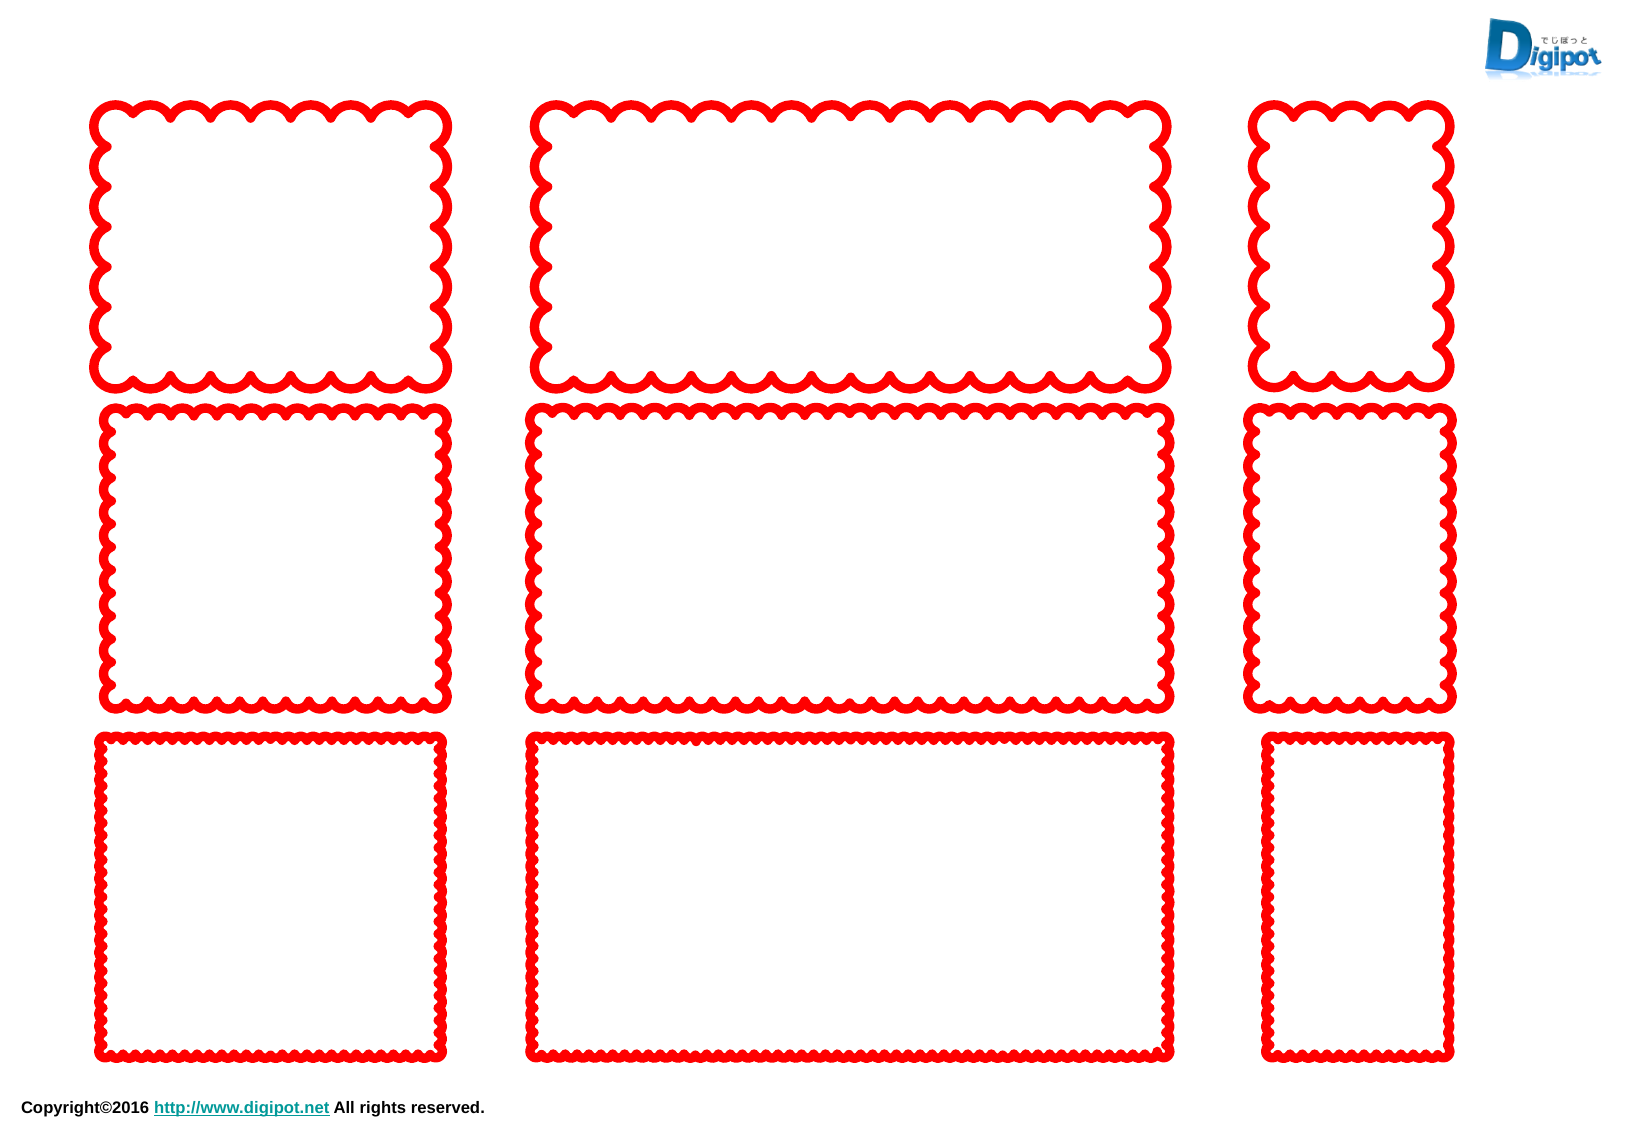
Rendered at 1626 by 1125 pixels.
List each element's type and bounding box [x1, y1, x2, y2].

text_box [534, 104, 1167, 389]
text_box [529, 736, 1170, 1059]
text_box [1247, 407, 1453, 710]
text_box [103, 408, 448, 710]
text_box [93, 104, 448, 389]
text_box [529, 407, 1170, 710]
text_box [98, 736, 443, 1059]
picture [1485, 18, 1602, 82]
text_box [1265, 736, 1450, 1059]
text_box [1252, 104, 1450, 388]
